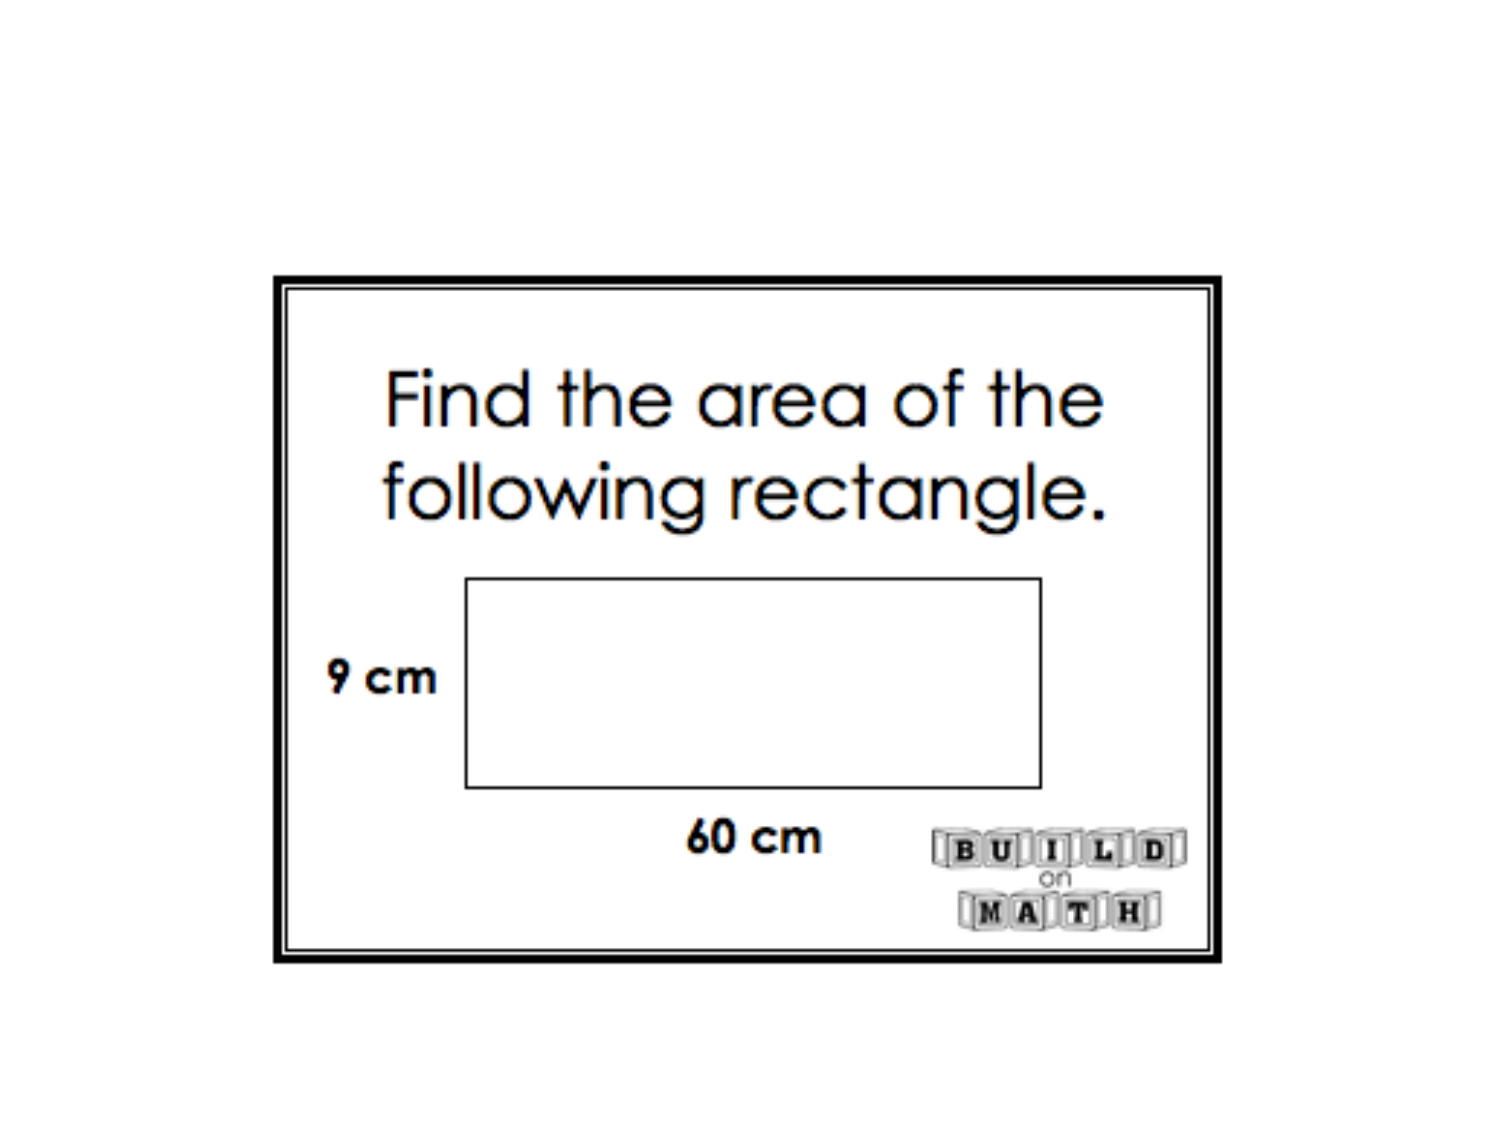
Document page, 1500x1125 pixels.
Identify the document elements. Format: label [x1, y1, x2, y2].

list [74, 262, 1426, 1006]
